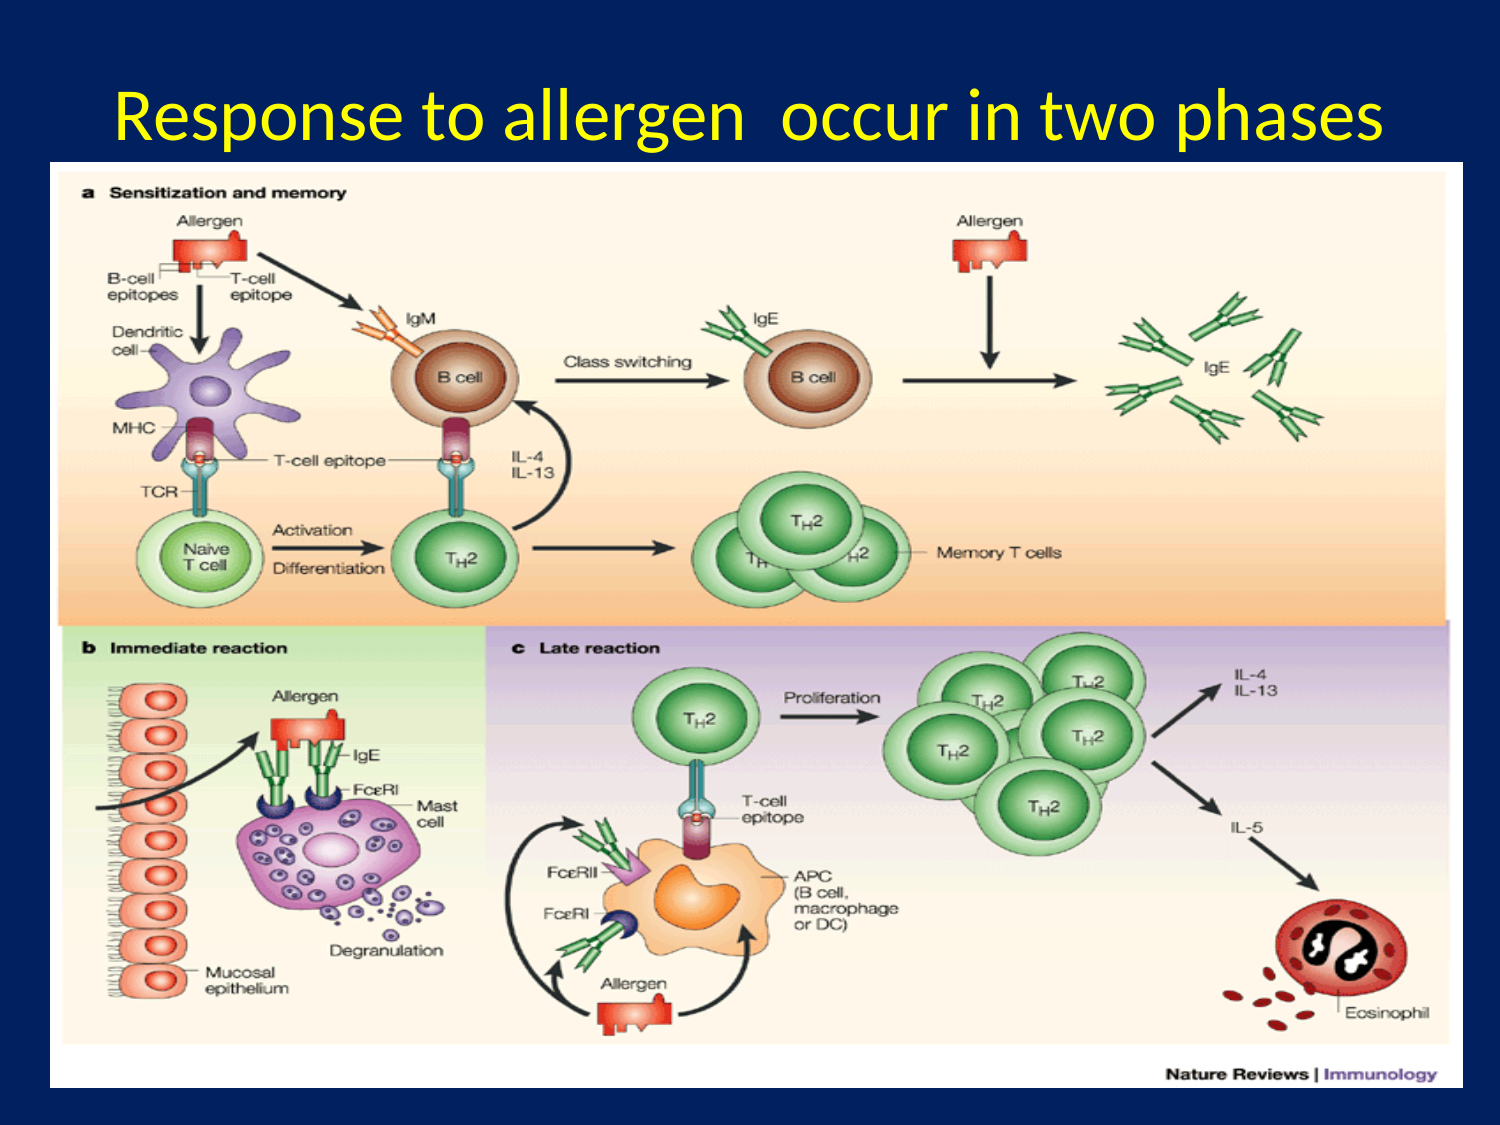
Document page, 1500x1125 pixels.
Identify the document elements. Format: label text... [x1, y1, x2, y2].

title Response to allergen occur in two phases [75, 45, 1425, 160]
picture [49, 162, 1463, 1088]
